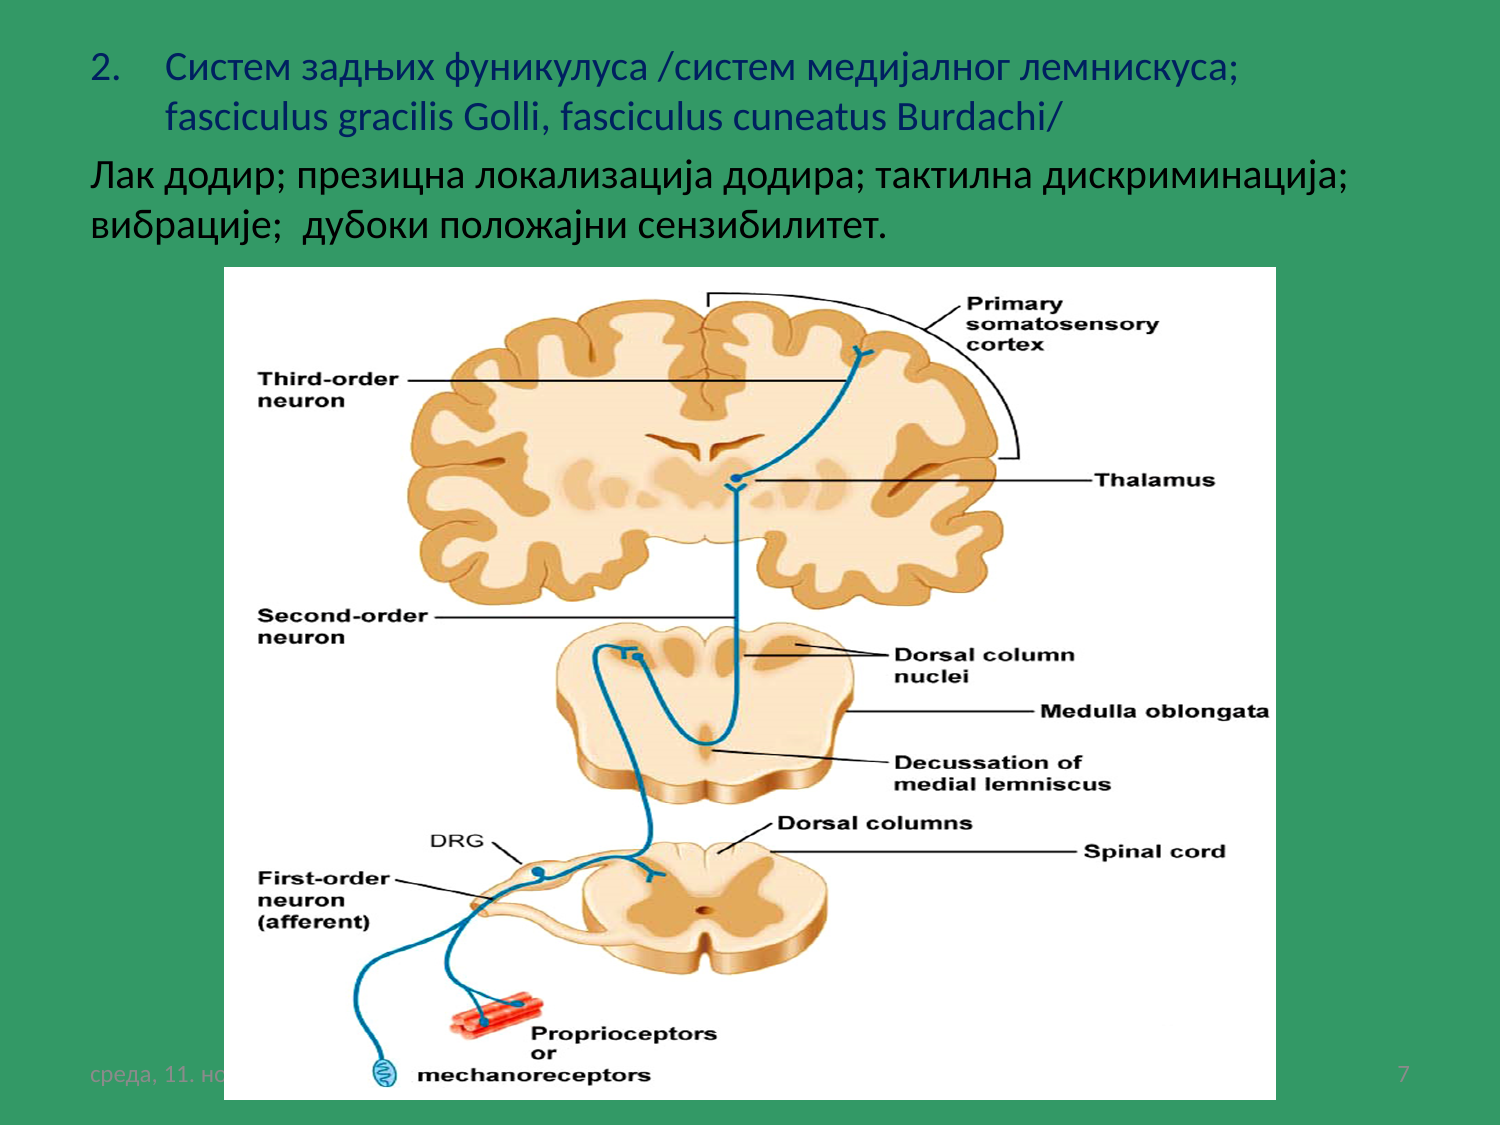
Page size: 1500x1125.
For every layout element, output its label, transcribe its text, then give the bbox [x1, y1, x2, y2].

slide_number 7 [1279, 1042, 1425, 1103]
picture [224, 266, 1276, 1100]
slide_number субота, 30. јануар 2021 [75, 1042, 220, 1103]
list Систем задњих фуникулуса /систем медијалног лемнискуса; fasciculus gracilis Golli, fasciculus cuneatus Burdachi/ Лак додир; презицна локализација додира; тактилна дискриминација; вибрације; дубоки положајни сензибилитет. [75, 30, 1425, 1005]
